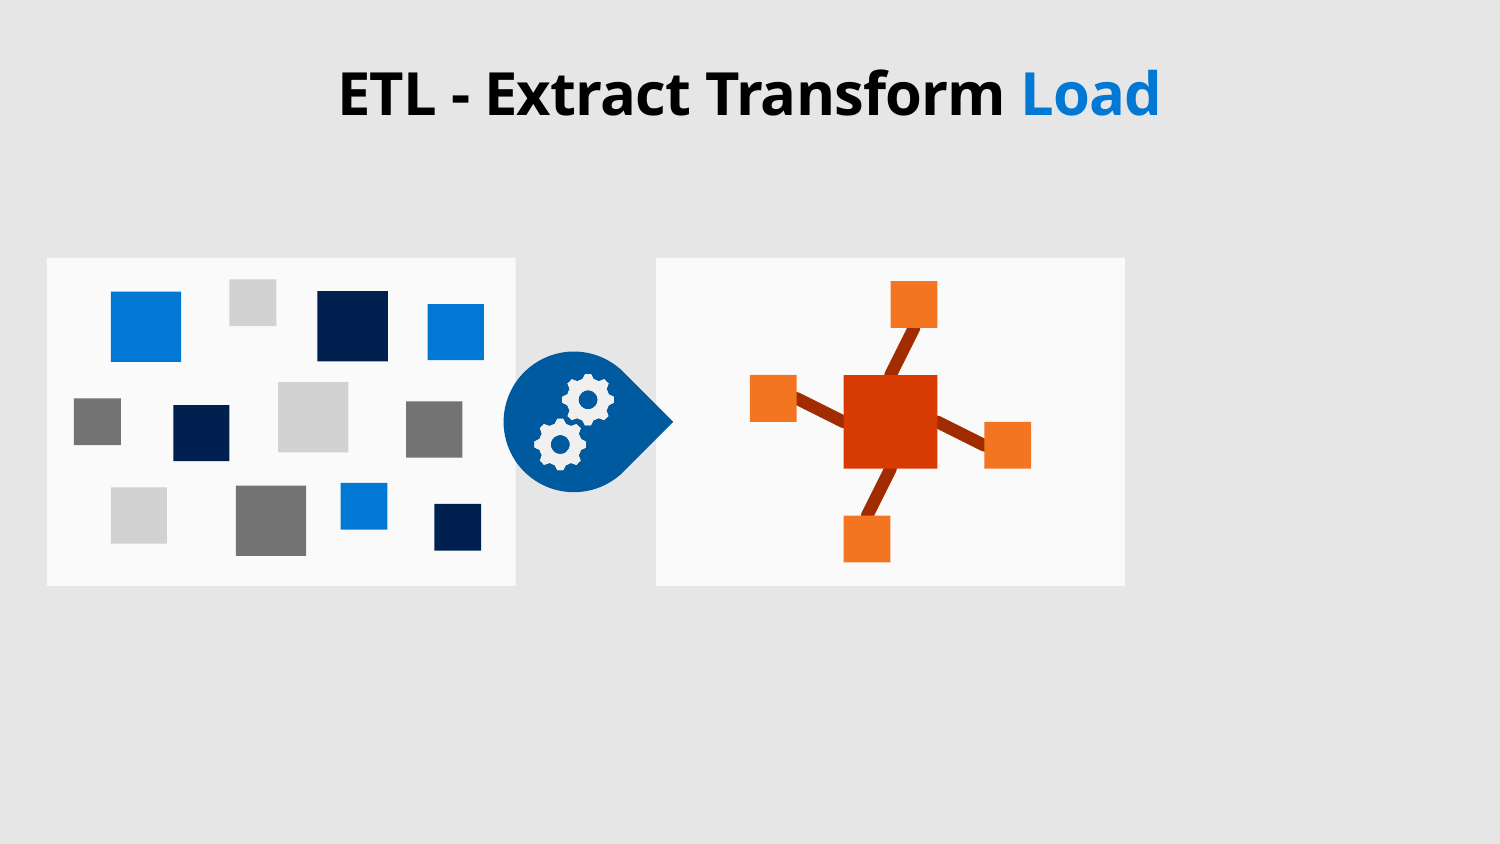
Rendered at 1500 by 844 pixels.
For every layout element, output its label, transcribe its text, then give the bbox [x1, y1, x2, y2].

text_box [503, 351, 645, 493]
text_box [655, 257, 1126, 587]
title ETL - Extract Transform Load [70, 56, 1430, 127]
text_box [46, 257, 516, 587]
